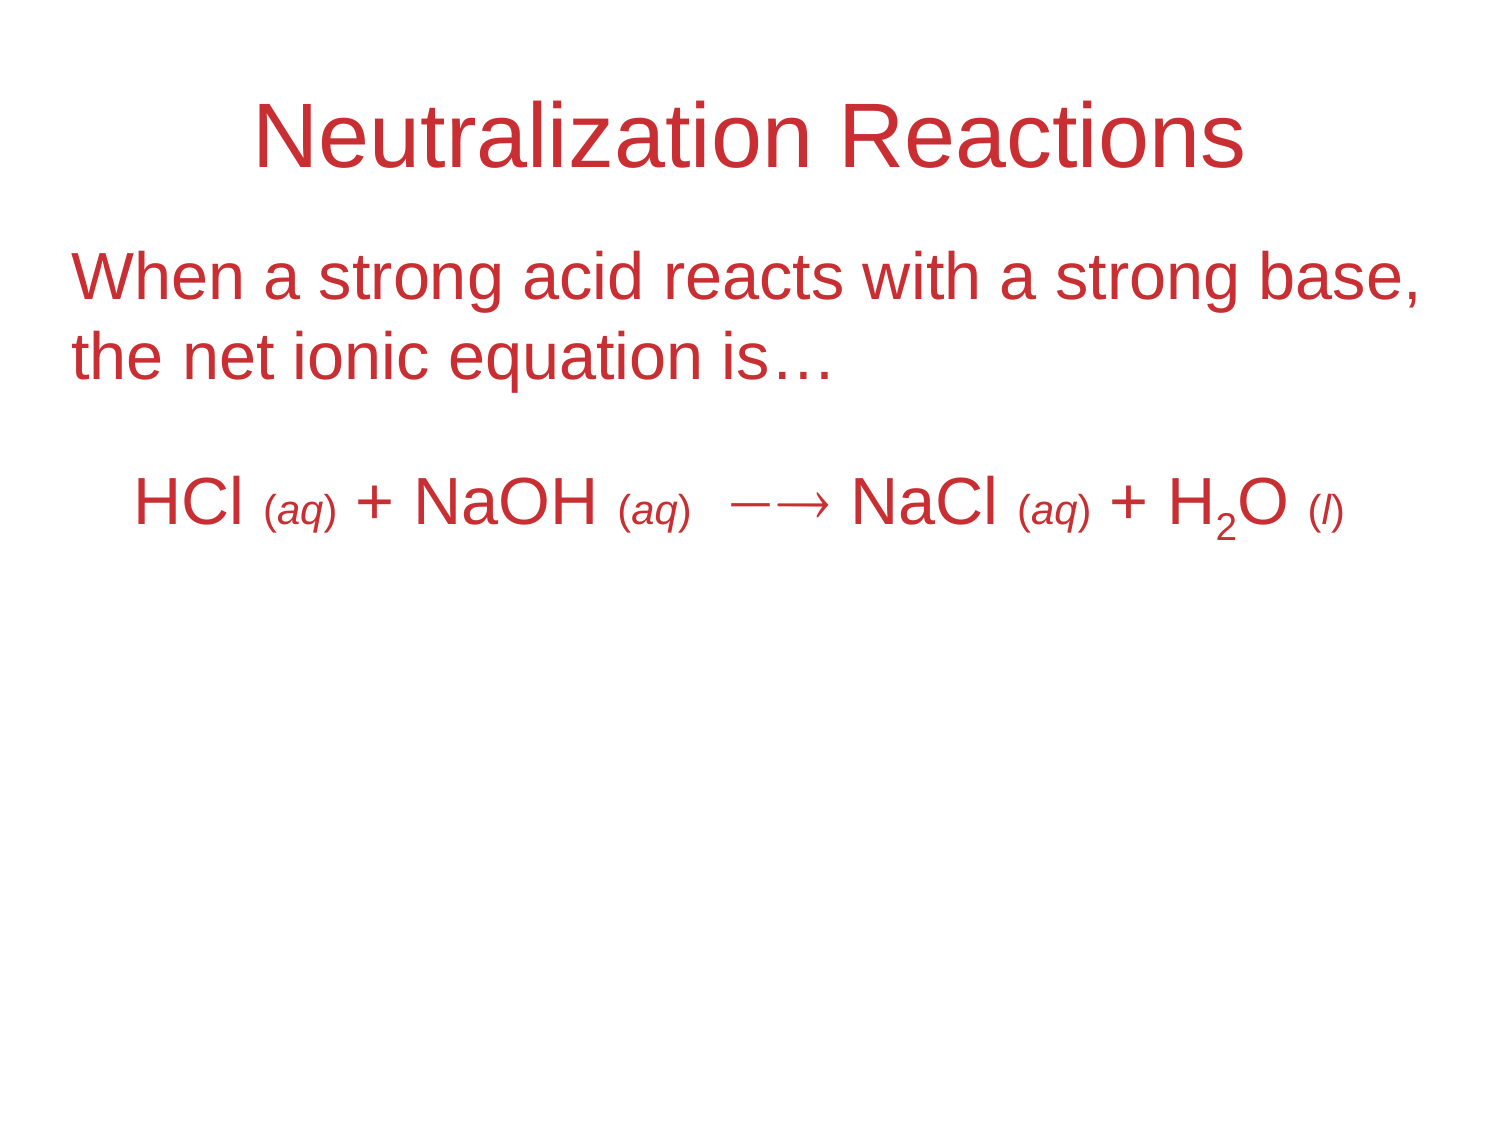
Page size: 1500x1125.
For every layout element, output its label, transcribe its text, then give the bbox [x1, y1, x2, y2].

title Neutralization Reactions [112, 37, 1388, 224]
list When a strong acid reacts with a strong base, the net ionic equation is… [0, 224, 1500, 449]
list HCl (aq) + NaOH (aq)  NaCl (aq) + H2O (l) [0, 449, 1500, 1076]
